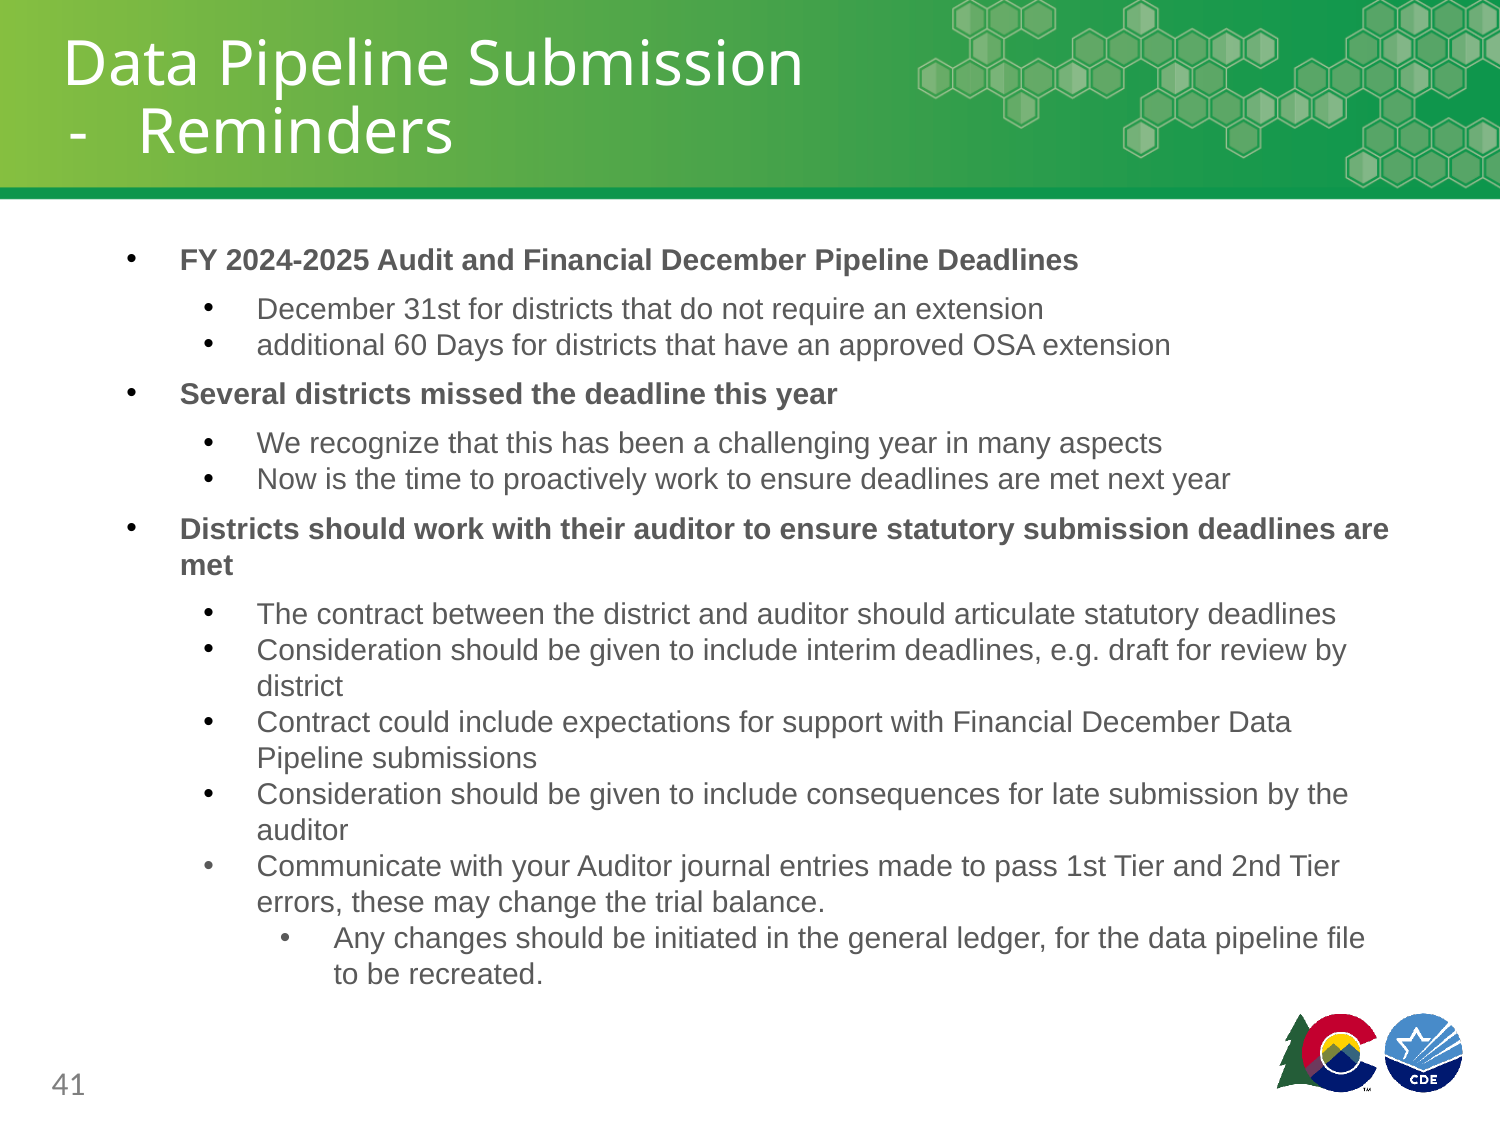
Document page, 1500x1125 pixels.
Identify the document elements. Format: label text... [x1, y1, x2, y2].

list FY 2024-2025 Audit and Financial December Pipeline Deadlines December 31st for districts that do not require an extension additional 60 Days for districts that have an approved OSA extension Several districts missed the deadline this year We recognize that this has been a challenging year in many aspects Now is the time to proactively work to ensure deadlines are met next year Districts should work with their auditor to ensure statutory submission deadlines are met The contract between the district and auditor should articulate statutory deadlines Consideration should be given to include interim deadlines, e.g. draft for review by district Contract could include expectations for support with Financial December Data Pipeline submissions Consideration should be given to include consequences for late submission by the auditor Communicate with your Auditor journal entries made to pass 1st Tier and 2nd Tier errors, these may change the trial balance. Any changes should be initiated in the general ledger, for the data pipeline file to be recreated. [103, 239, 1397, 1002]
picture [0, 0, 1500, 200]
title Data Pipeline Submission Reminders [62, 31, 1087, 187]
picture [1275, 1012, 1463, 1093]
slide_number 41 [36, 1054, 375, 1115]
